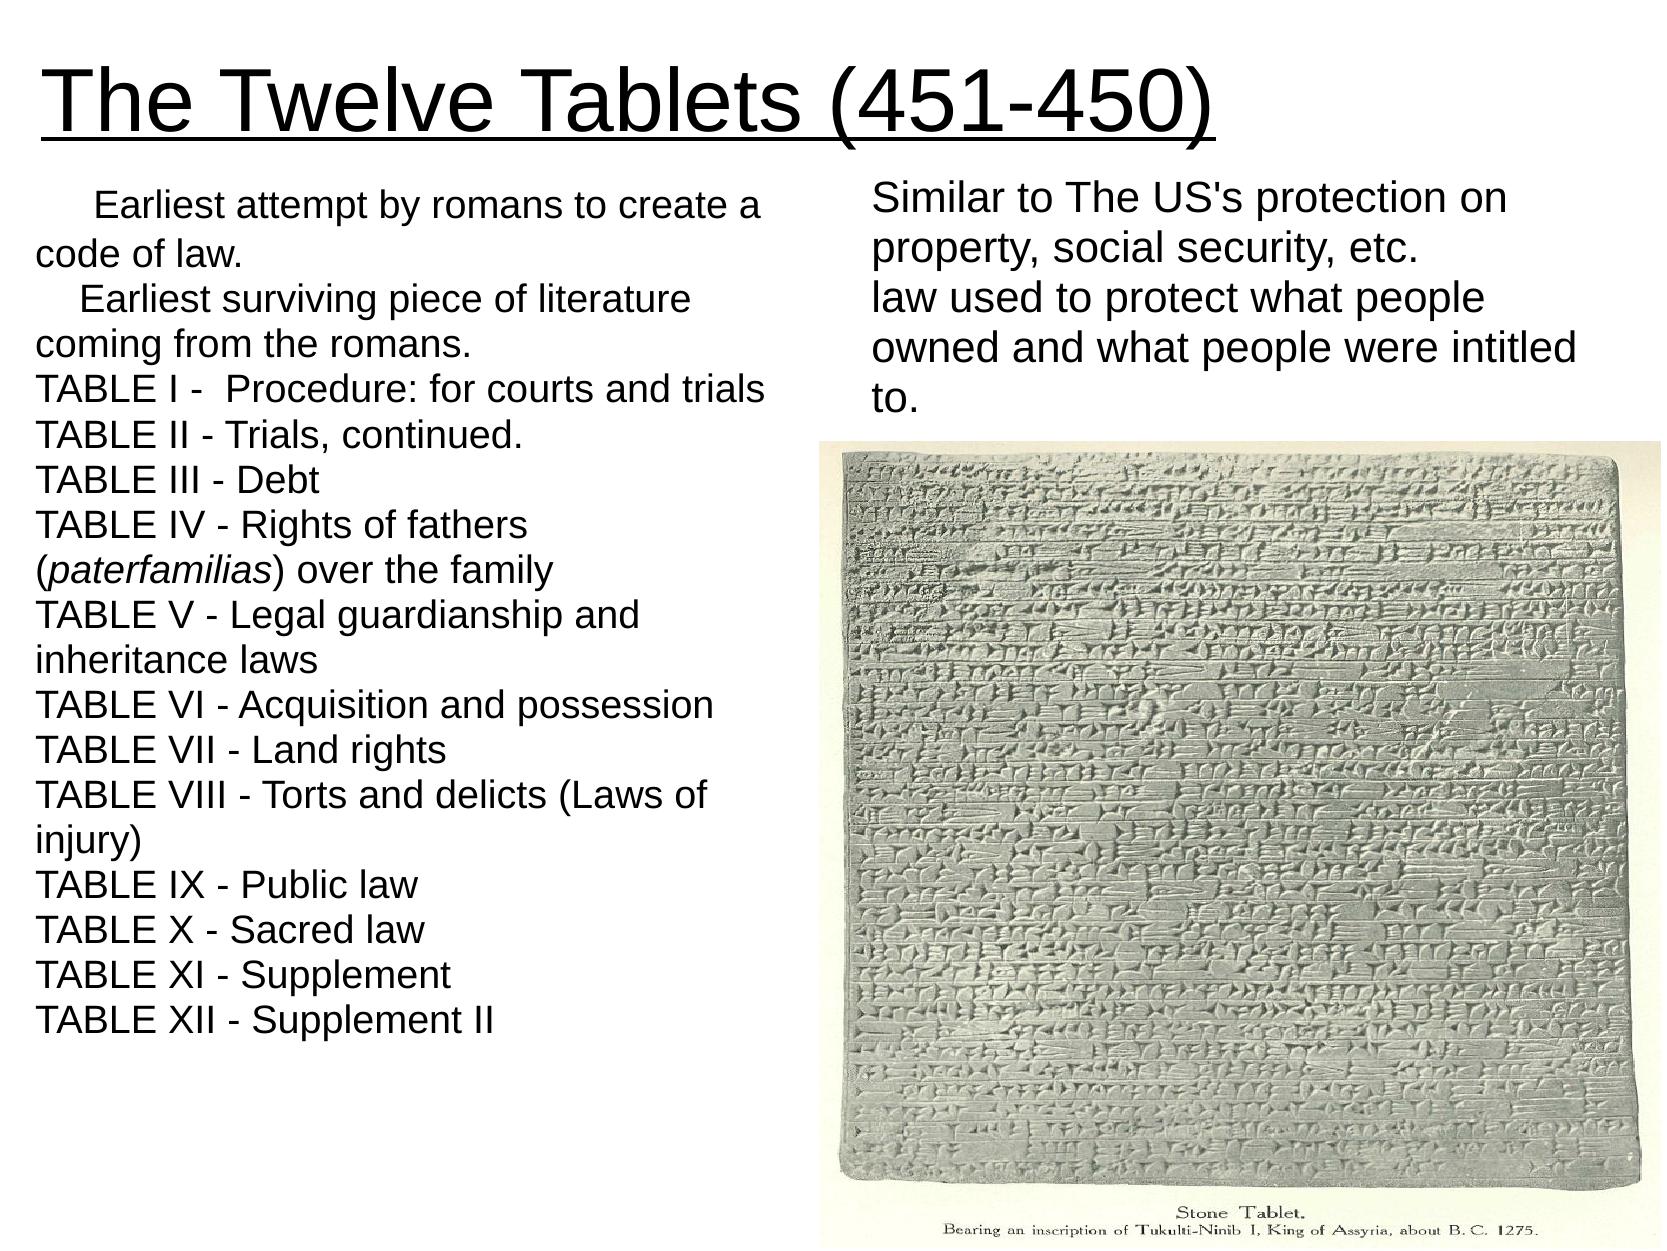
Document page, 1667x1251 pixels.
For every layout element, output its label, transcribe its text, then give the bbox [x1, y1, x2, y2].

picture [819, 441, 1661, 1250]
list Similar to The US's protection on property, social security, etc. law used to protect what people owned and what people were intitled to. [871, 172, 1624, 440]
title The Twelve Tablets (451-450) [40, 49, 1627, 201]
list Earliest attempt by romans to create a code of law. Earliest surviving piece of literature coming from the romans. TABLE I - Procedure: for courts and trials TABLE II - Trials, continued. TABLE III - Debt TABLE IV - Rights of fathers (paterfamilias) over the family TABLE V - Legal guardianship and inheritance laws TABLE VI - Acquisition and possession TABLE VII - Land rights TABLE VIII - Torts and delicts (Laws of injury) TABLE IX - Public law TABLE X - Sacred law TABLE XI - Supplement TABLE XII - Supplement II [34, 167, 788, 1069]
